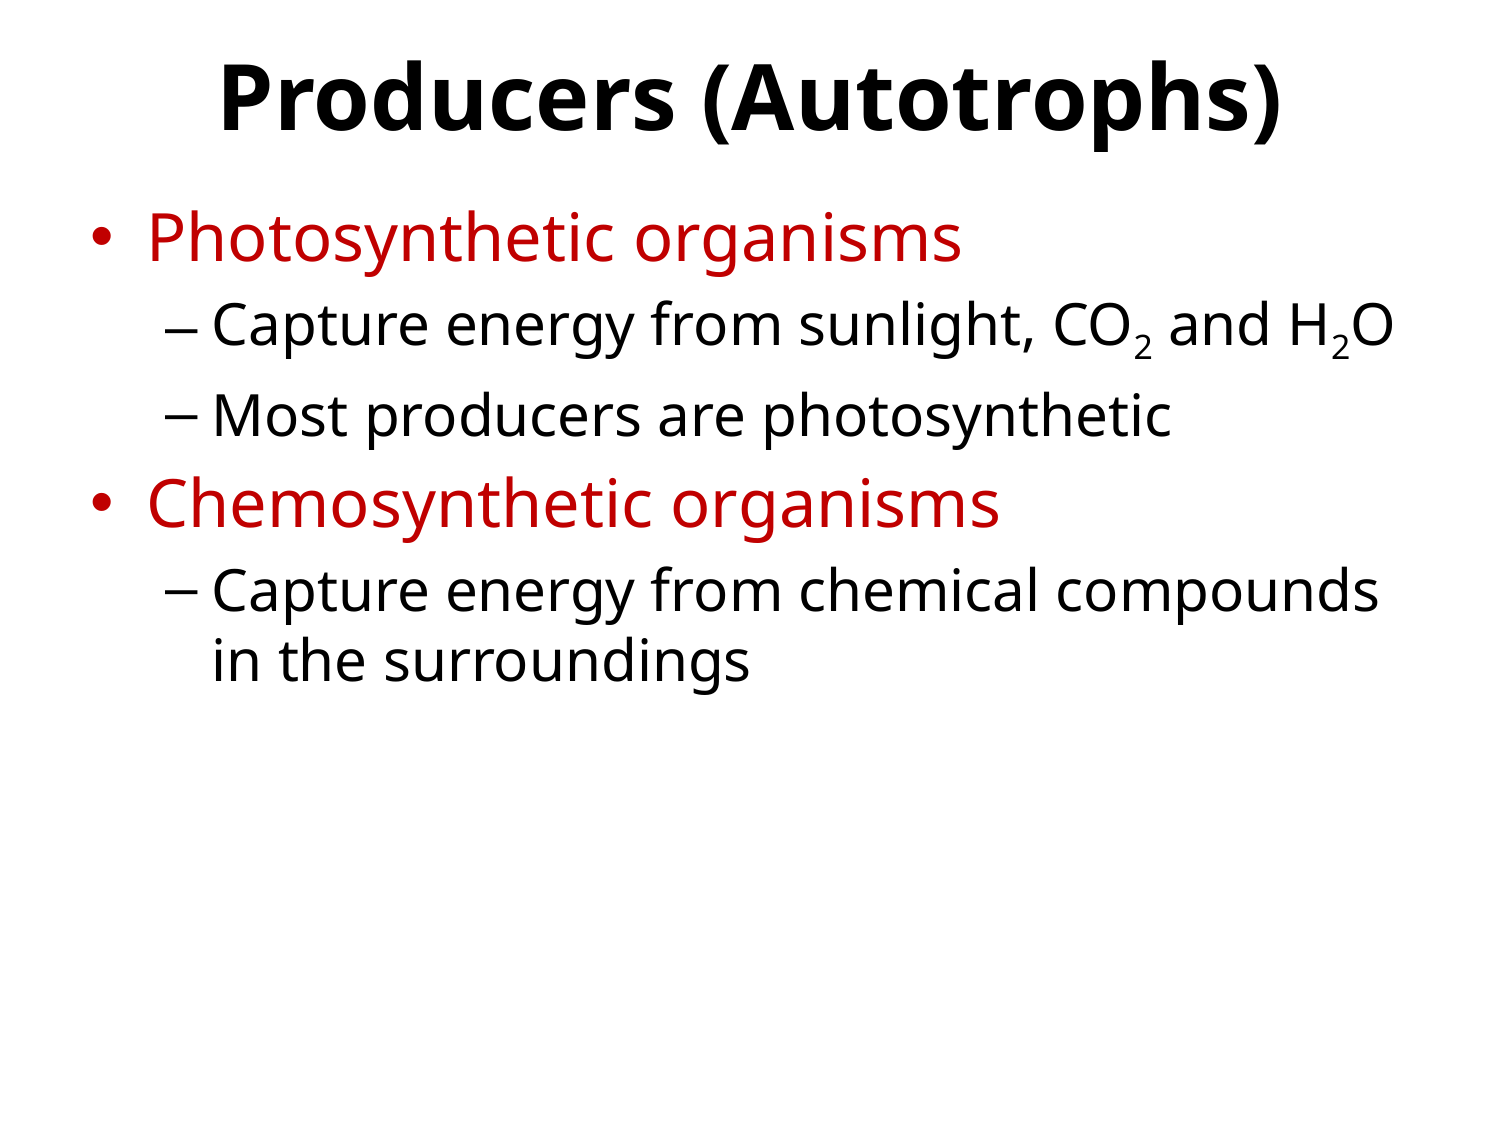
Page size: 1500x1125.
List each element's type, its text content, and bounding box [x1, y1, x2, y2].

list Photosynthetic organisms Capture energy from sunlight, CO2 and H2O Most producers are photosynthetic Chemosynthetic organisms Capture energy from chemical compounds in the surroundings [75, 187, 1425, 875]
title Producers (Autotrophs) [75, 0, 1425, 187]
